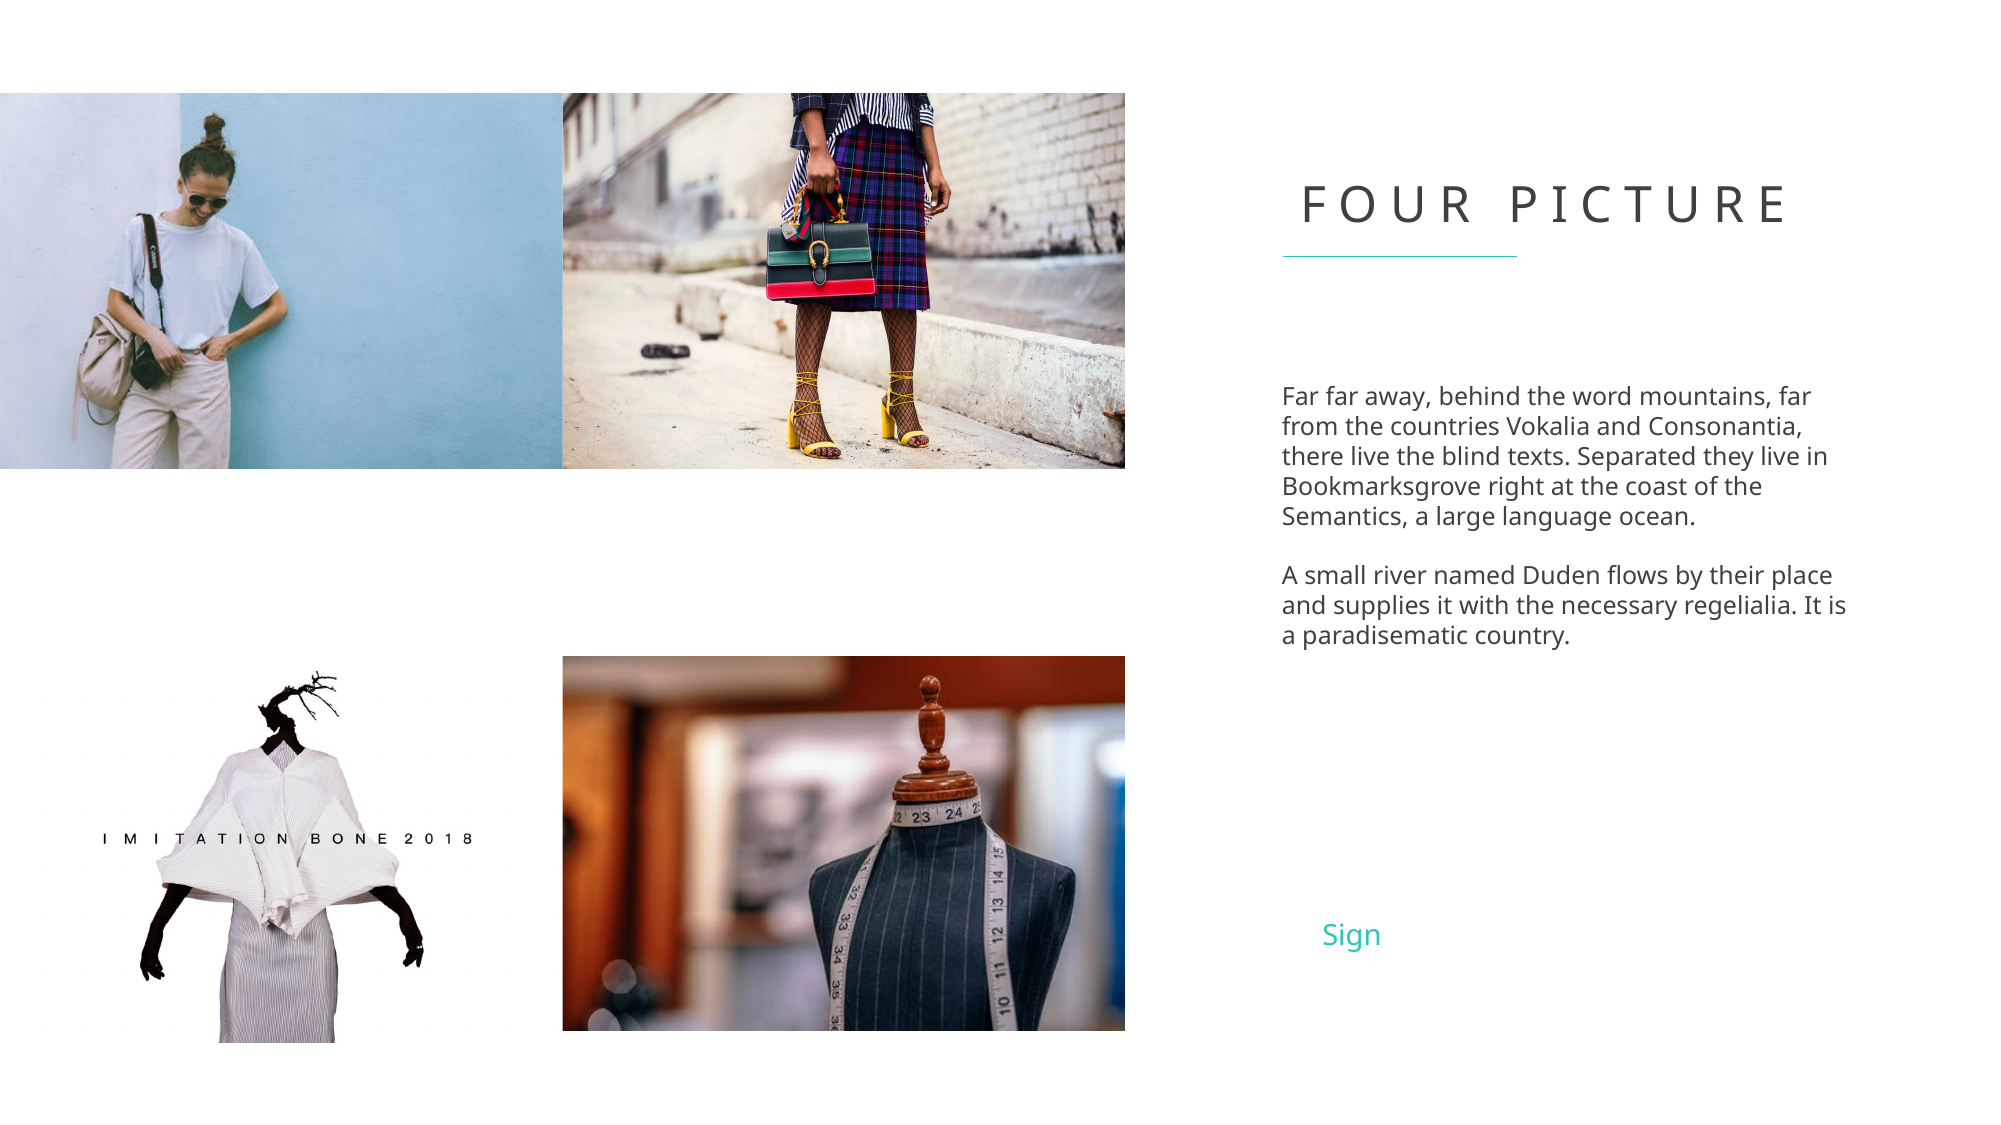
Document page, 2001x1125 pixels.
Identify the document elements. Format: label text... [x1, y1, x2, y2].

text_box Sign [1307, 909, 1397, 959]
text_box Far far away, behind the word mountains, far from the countries Vokalia and Consonantia, there live the blind texts. Separated they live in Bookmarksgrove right at the coast of the Semantics, a large language ocean. A small river named Duden flows by their place and supplies it with the necessary regelialia. It is a paradisematic country. [1267, 372, 1873, 658]
picture [0, 644, 1125, 1043]
picture [0, 93, 1125, 469]
text_box FOUR PICTURE [1285, 165, 1801, 240]
